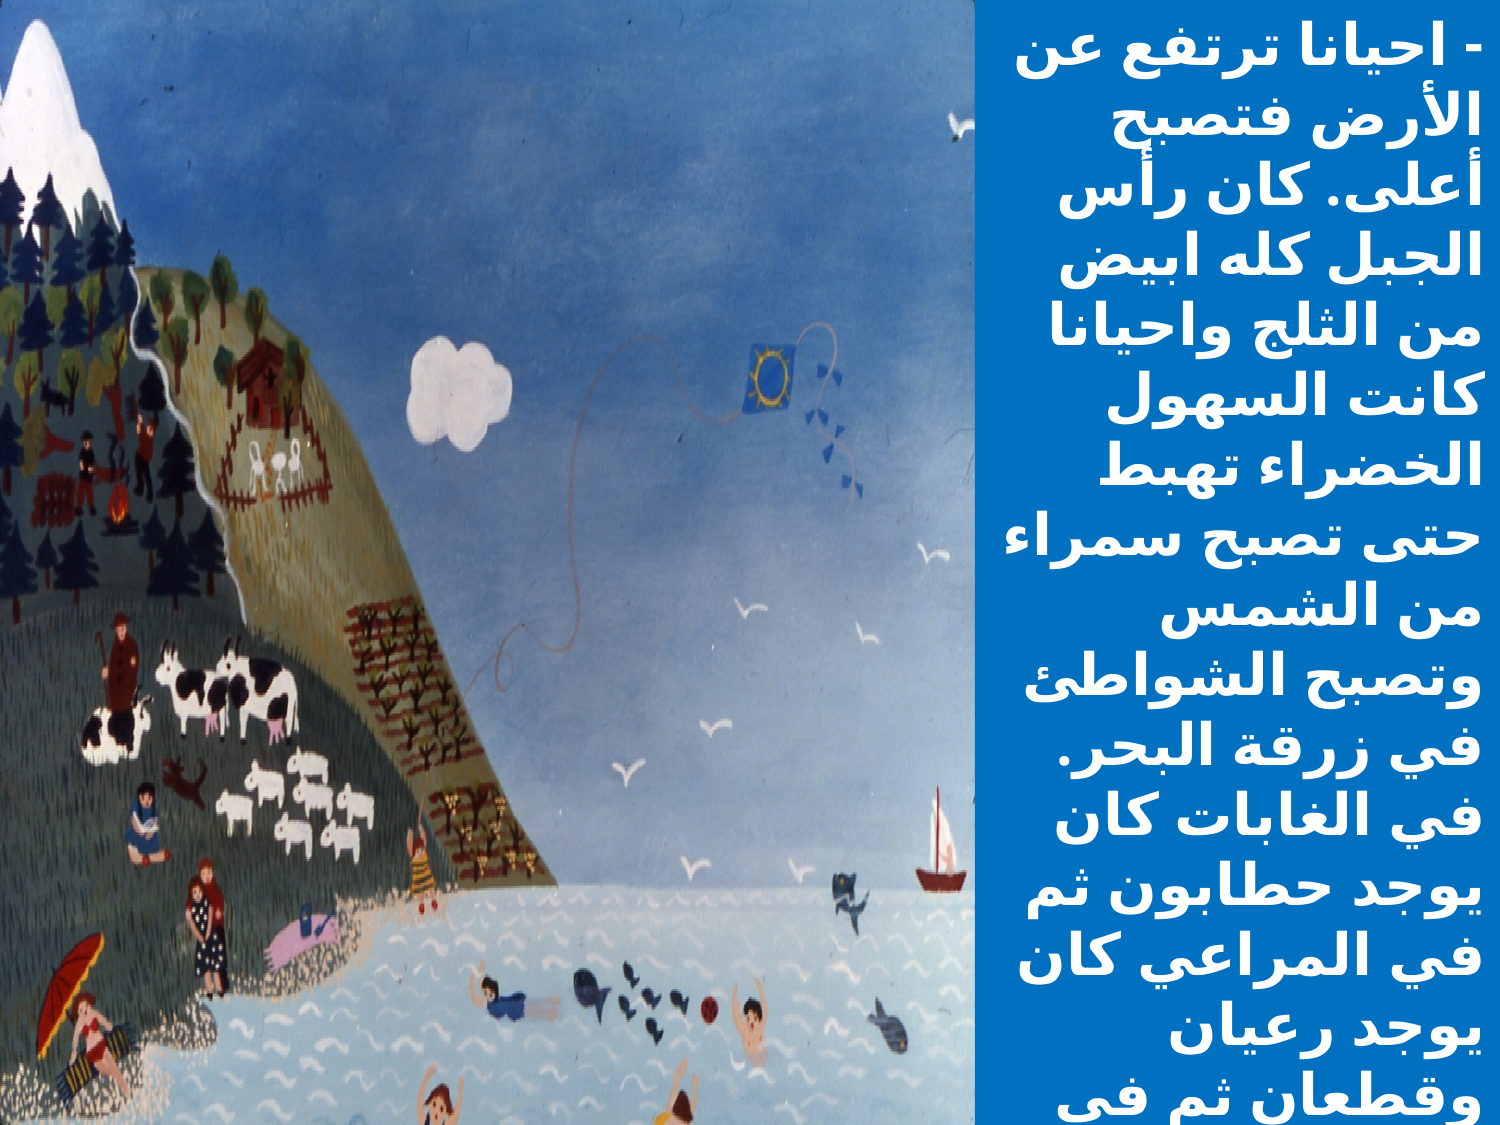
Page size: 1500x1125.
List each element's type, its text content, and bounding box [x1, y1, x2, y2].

picture [0, 0, 976, 1125]
text_box - احيانا ترتفع عن الأرض فتصبح أعلى. كان رأس الجبل كله ابيض من الثلج واحيانا كانت السهول الخضراء تهبط حتى تصبح سمراء من الشمس وتصبح الشواطئ في زرقة البحر. في الغابات كان يوجد حطابون ثم في المراعي كان يوجد رعيان وقطعان ثم في الأسفل المتنزهون وأخيرا السباحون الذين يتركون الشاطئ ويذهبون الى البحر ليلتقوا مع الأسماك والمراكب [976, 0, 1500, 1125]
